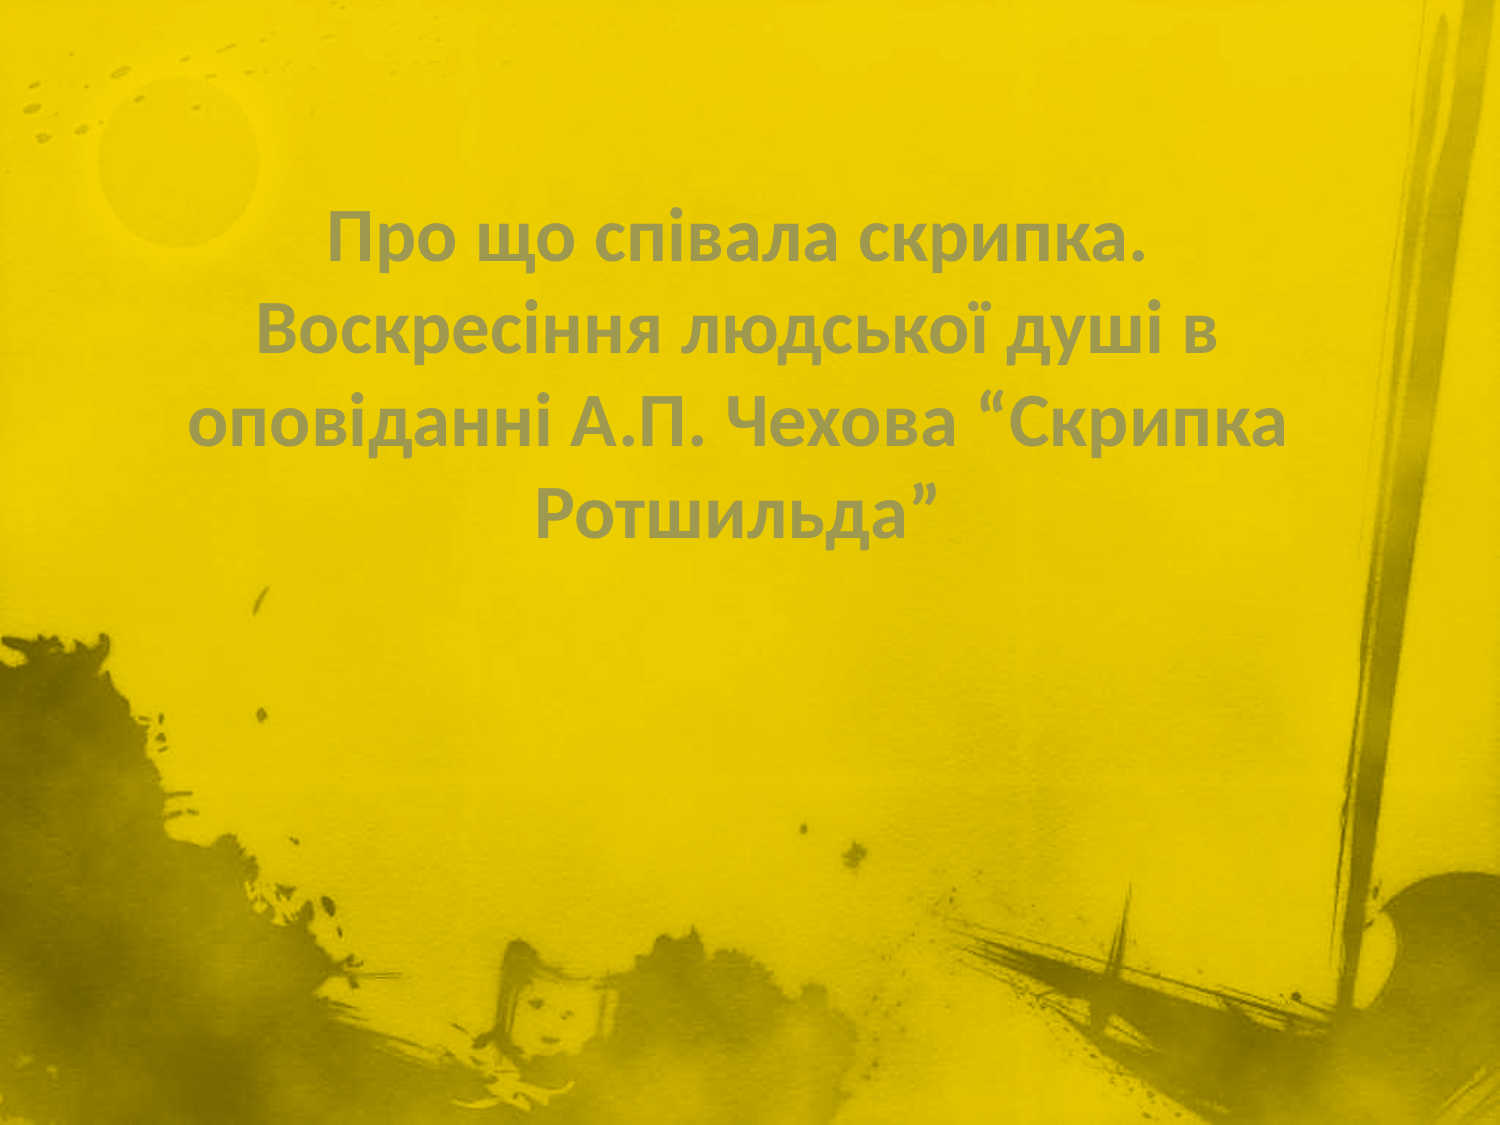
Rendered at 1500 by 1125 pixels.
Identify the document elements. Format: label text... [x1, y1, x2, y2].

title Про що співала скрипка. Воскресіння людської душі в оповіданні А.П. Чехова “Скрипка Ротшильда” [164, 175, 1313, 563]
